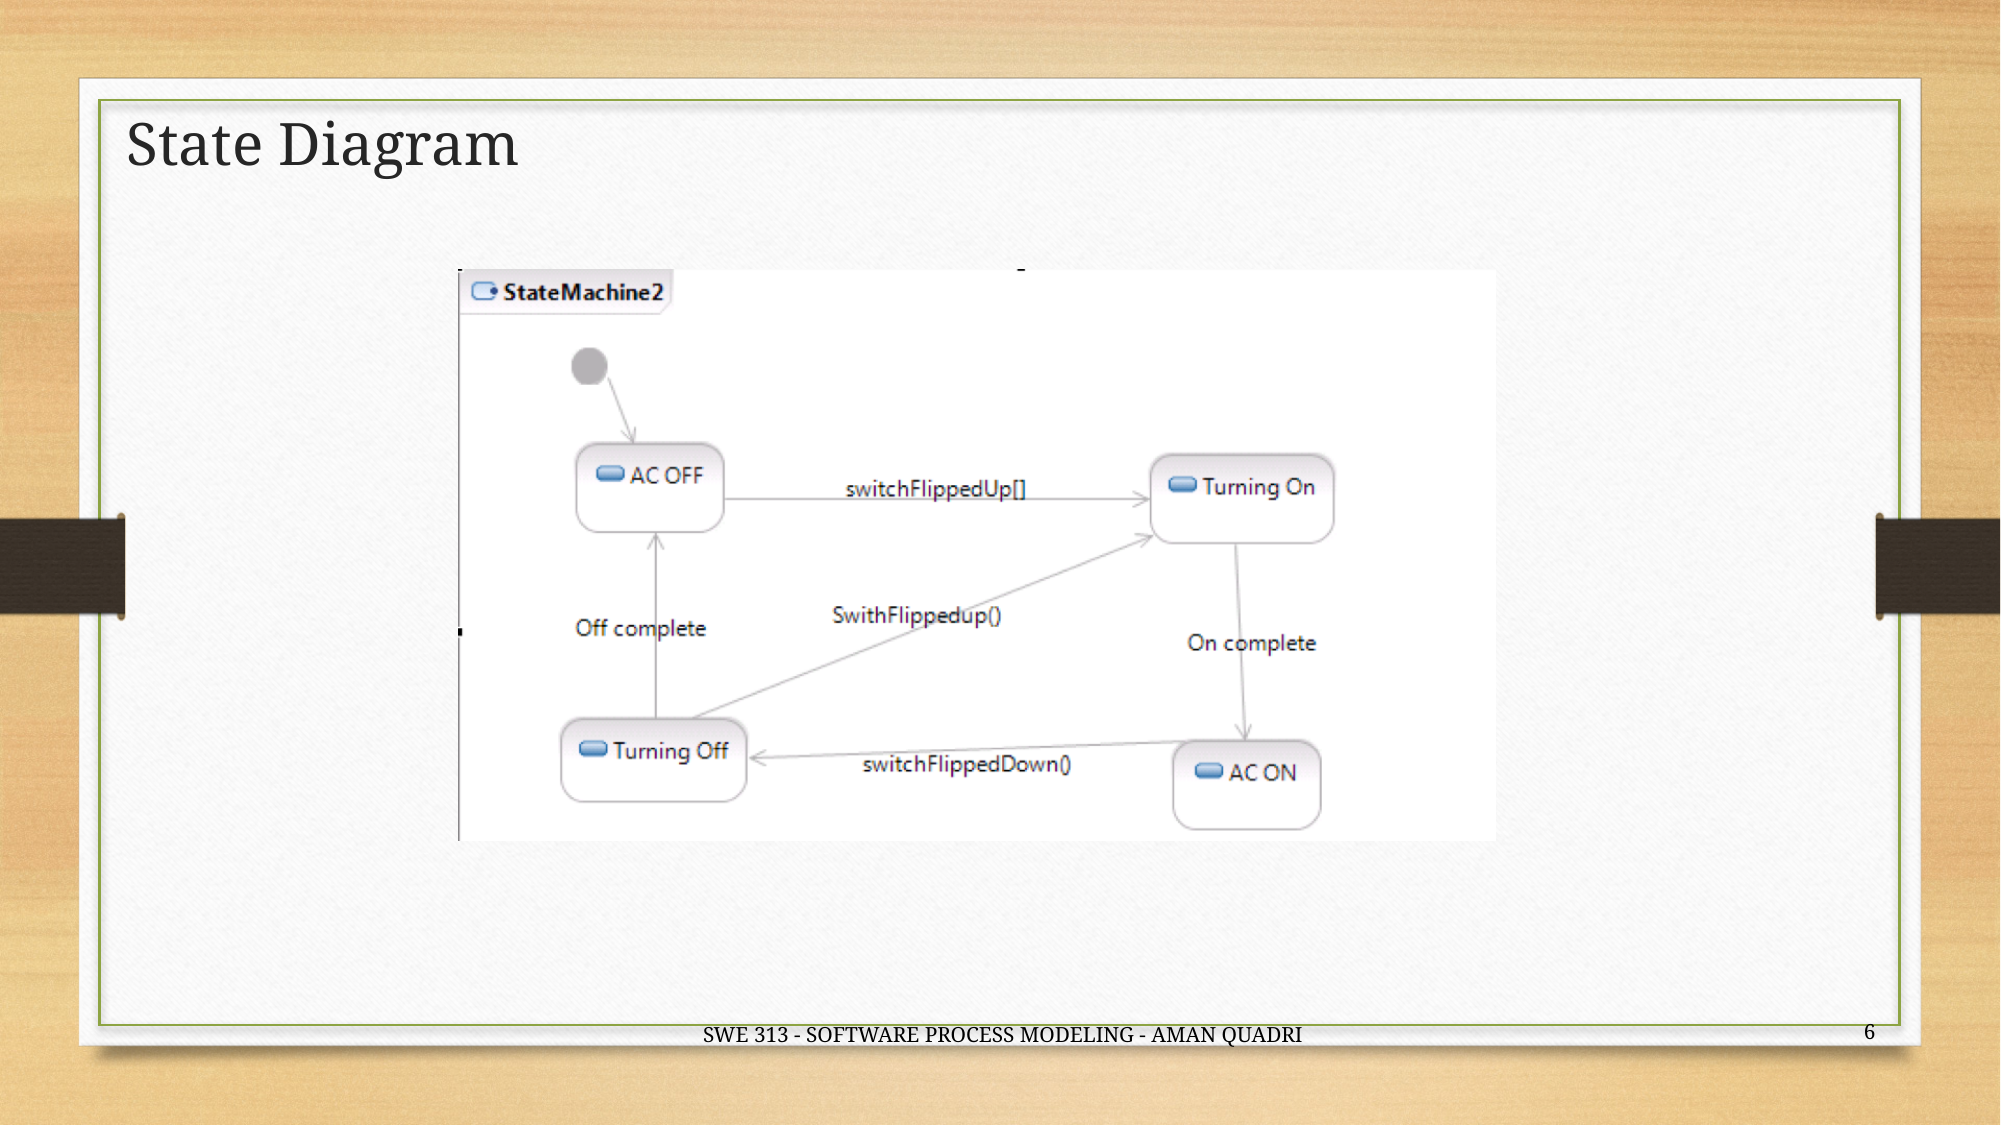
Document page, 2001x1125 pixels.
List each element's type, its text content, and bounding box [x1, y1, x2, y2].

slide_number 6 [1801, 1010, 1891, 1056]
title State Diagram [110, 99, 1895, 185]
picture [0, 0, 2001, 1125]
footer SWE 313 - SOFTWARE PROCESS MODELING - AMAN QUADRI [403, 1020, 1602, 1049]
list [457, 269, 1497, 842]
